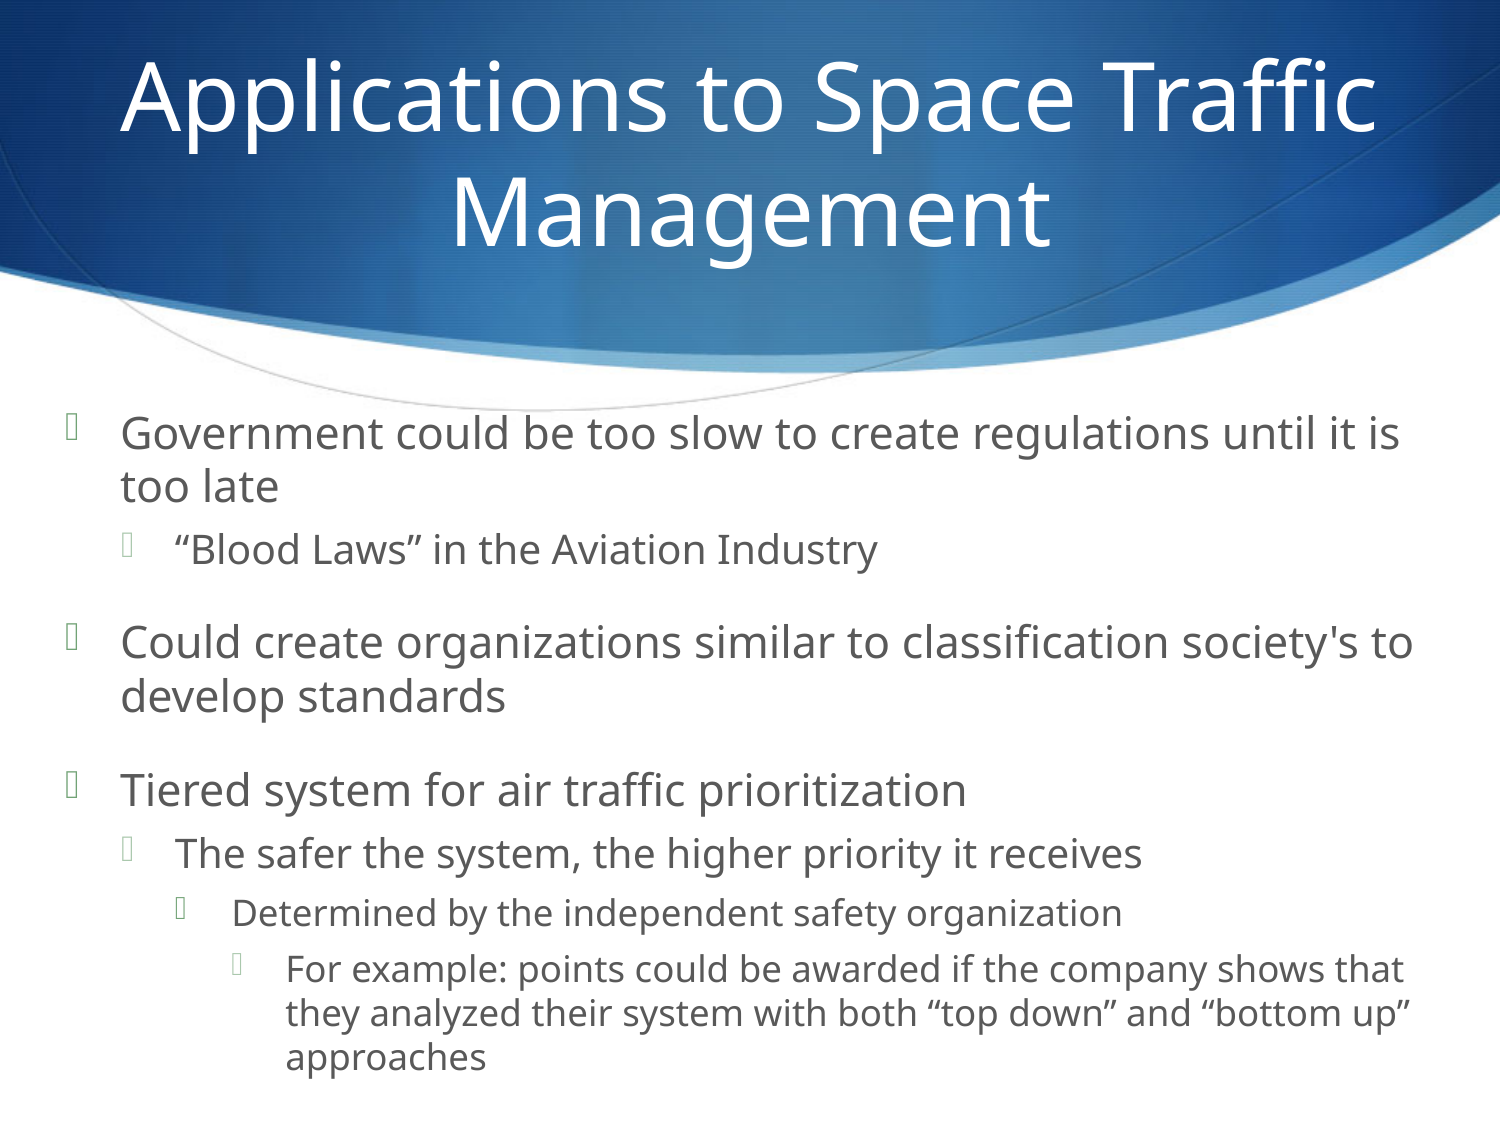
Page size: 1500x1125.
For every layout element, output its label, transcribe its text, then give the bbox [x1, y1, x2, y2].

list Government could be too slow to create regulations until it is too late “Blood Laws” in the Aviation Industry Could create organizations similar to classification society's to develop standards Tiered system for air traffic prioritization The safer the system, the higher priority it receives Determined by the independent safety organization For example: points could be awarded if the company shows that they analyzed their system with both “top down” and “bottom up” approaches [49, 396, 1462, 1087]
picture [0, 0, 1500, 1125]
title Applications to Space Traffic Management [75, 56, 1425, 245]
